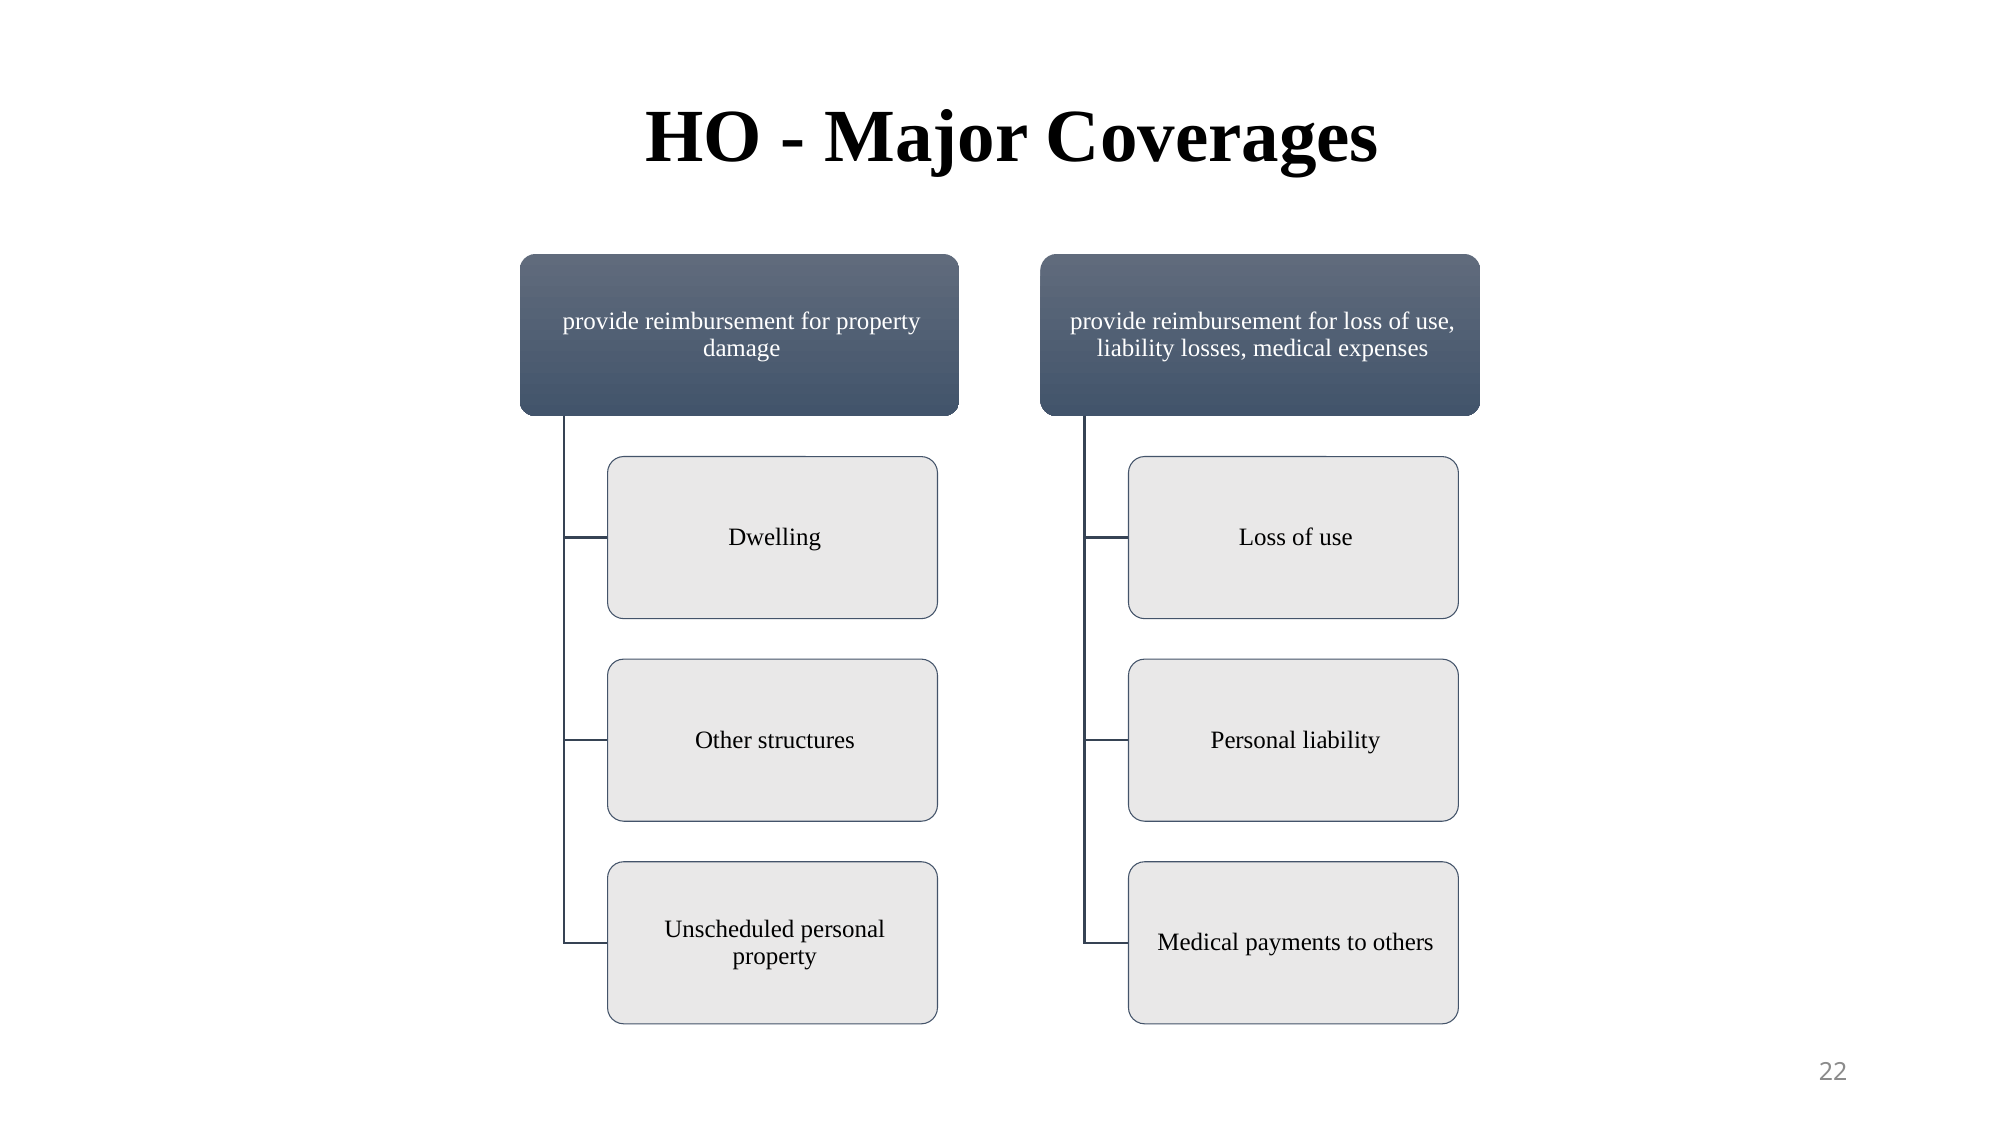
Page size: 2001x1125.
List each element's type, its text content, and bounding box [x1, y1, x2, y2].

slide_number 22 [1412, 1042, 1863, 1103]
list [133, 253, 1867, 1025]
title HO - Major Coverages [112, 74, 1913, 201]
